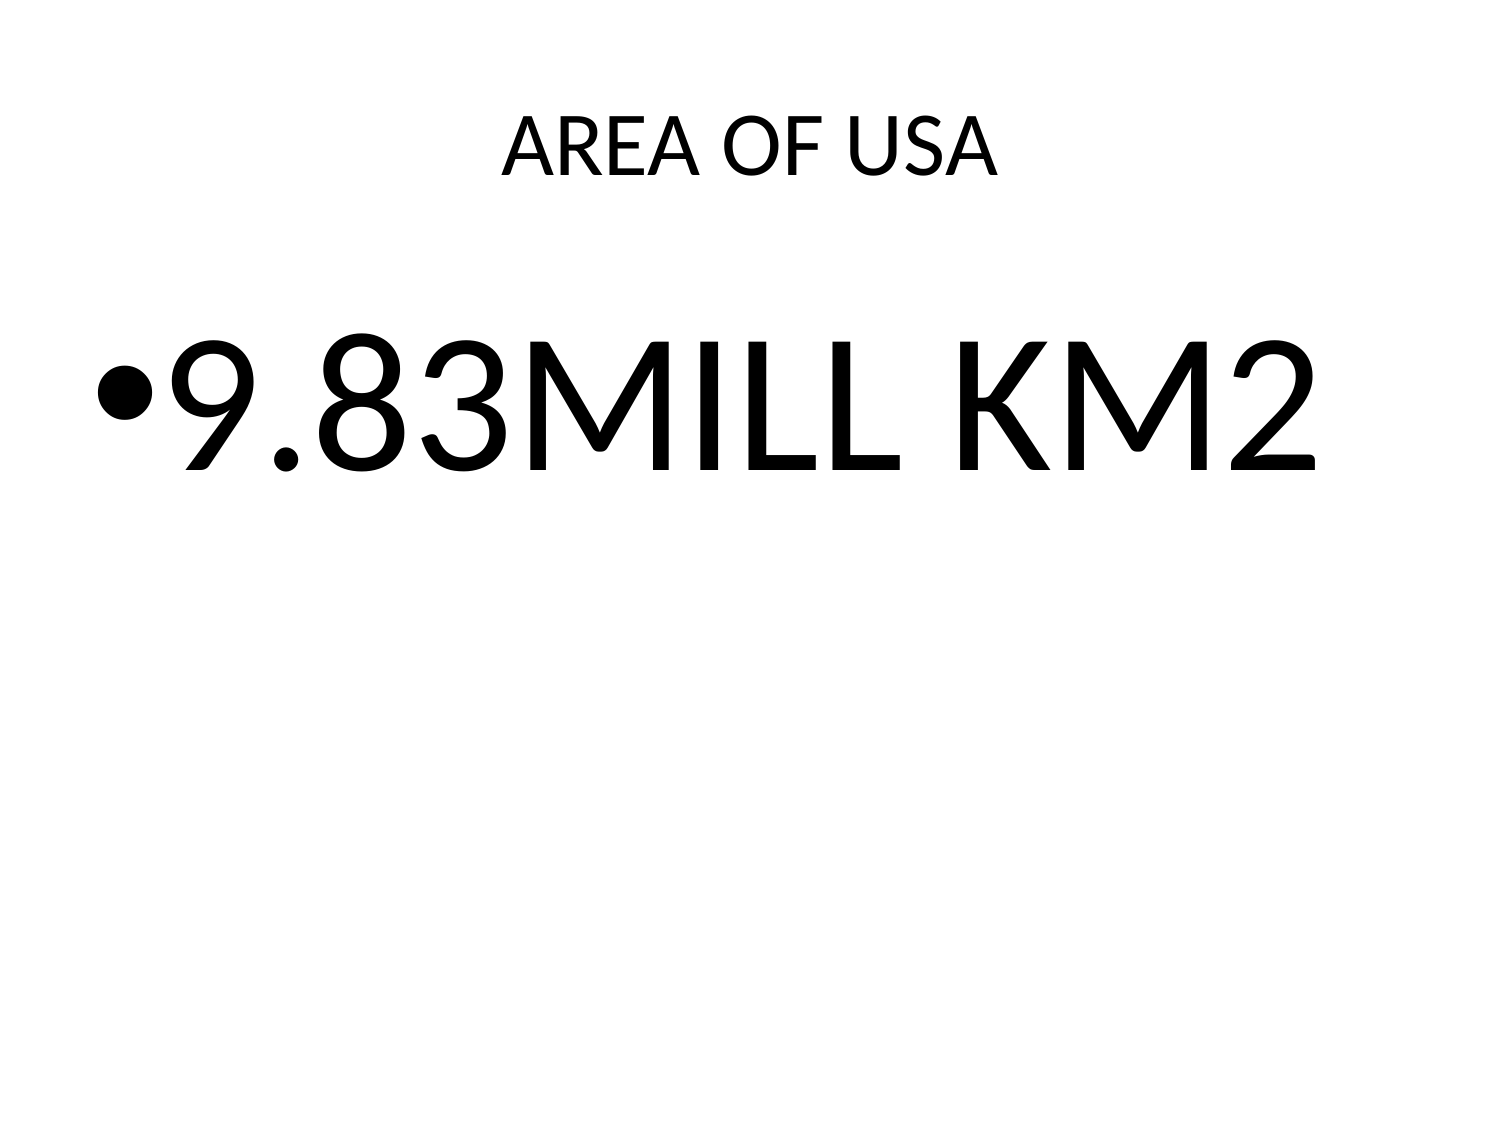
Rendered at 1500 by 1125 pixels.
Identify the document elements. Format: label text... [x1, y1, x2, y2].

list 9.83MILL KM2 [75, 262, 1425, 1005]
title AREA OF USA [75, 45, 1425, 233]
